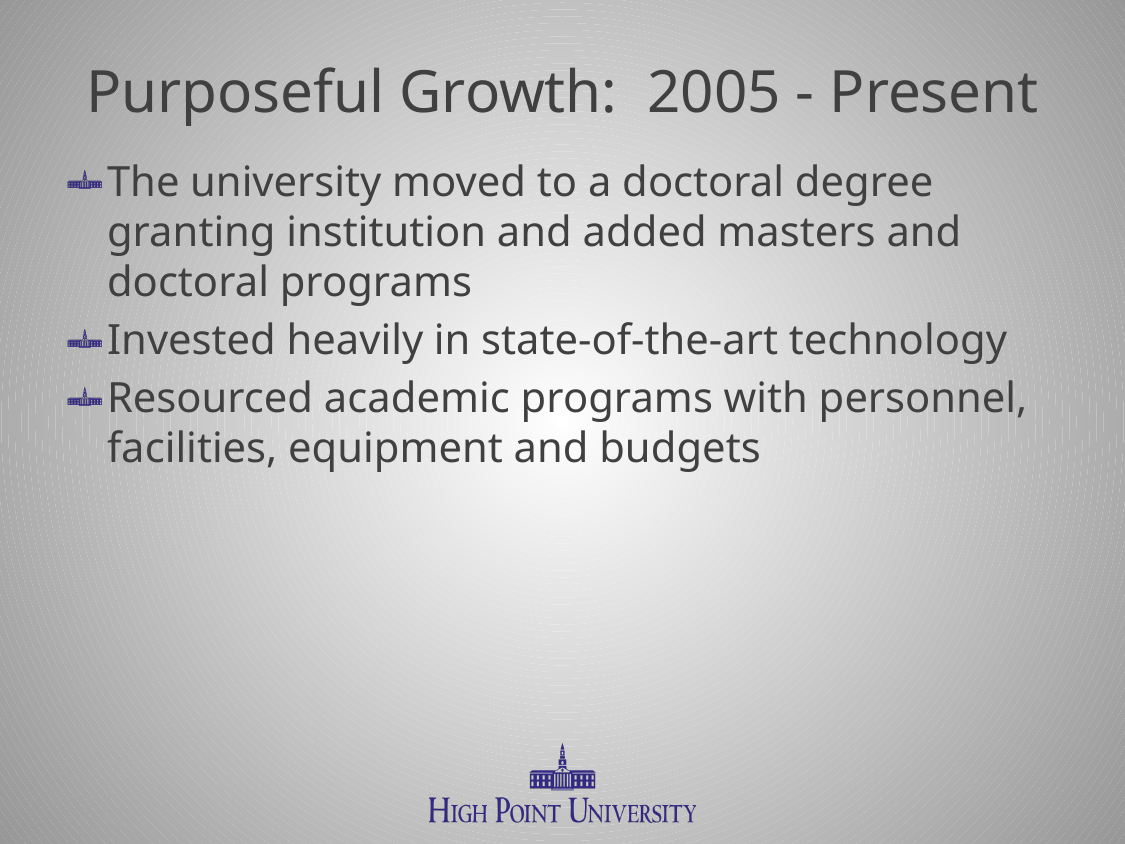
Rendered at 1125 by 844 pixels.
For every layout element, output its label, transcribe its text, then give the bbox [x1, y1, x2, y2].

text_box Purposeful Growth: 2005 - Present [62, 46, 1063, 132]
picture [65, 323, 105, 353]
picture [65, 381, 105, 411]
picture [65, 164, 105, 194]
list The university moved to a doctoral degree granting institution and added masters and doctoral programs Invested heavily in state-of-the-art technology Resourced academic programs with personnel, facilities, equipment and budgets [50, 146, 1075, 579]
